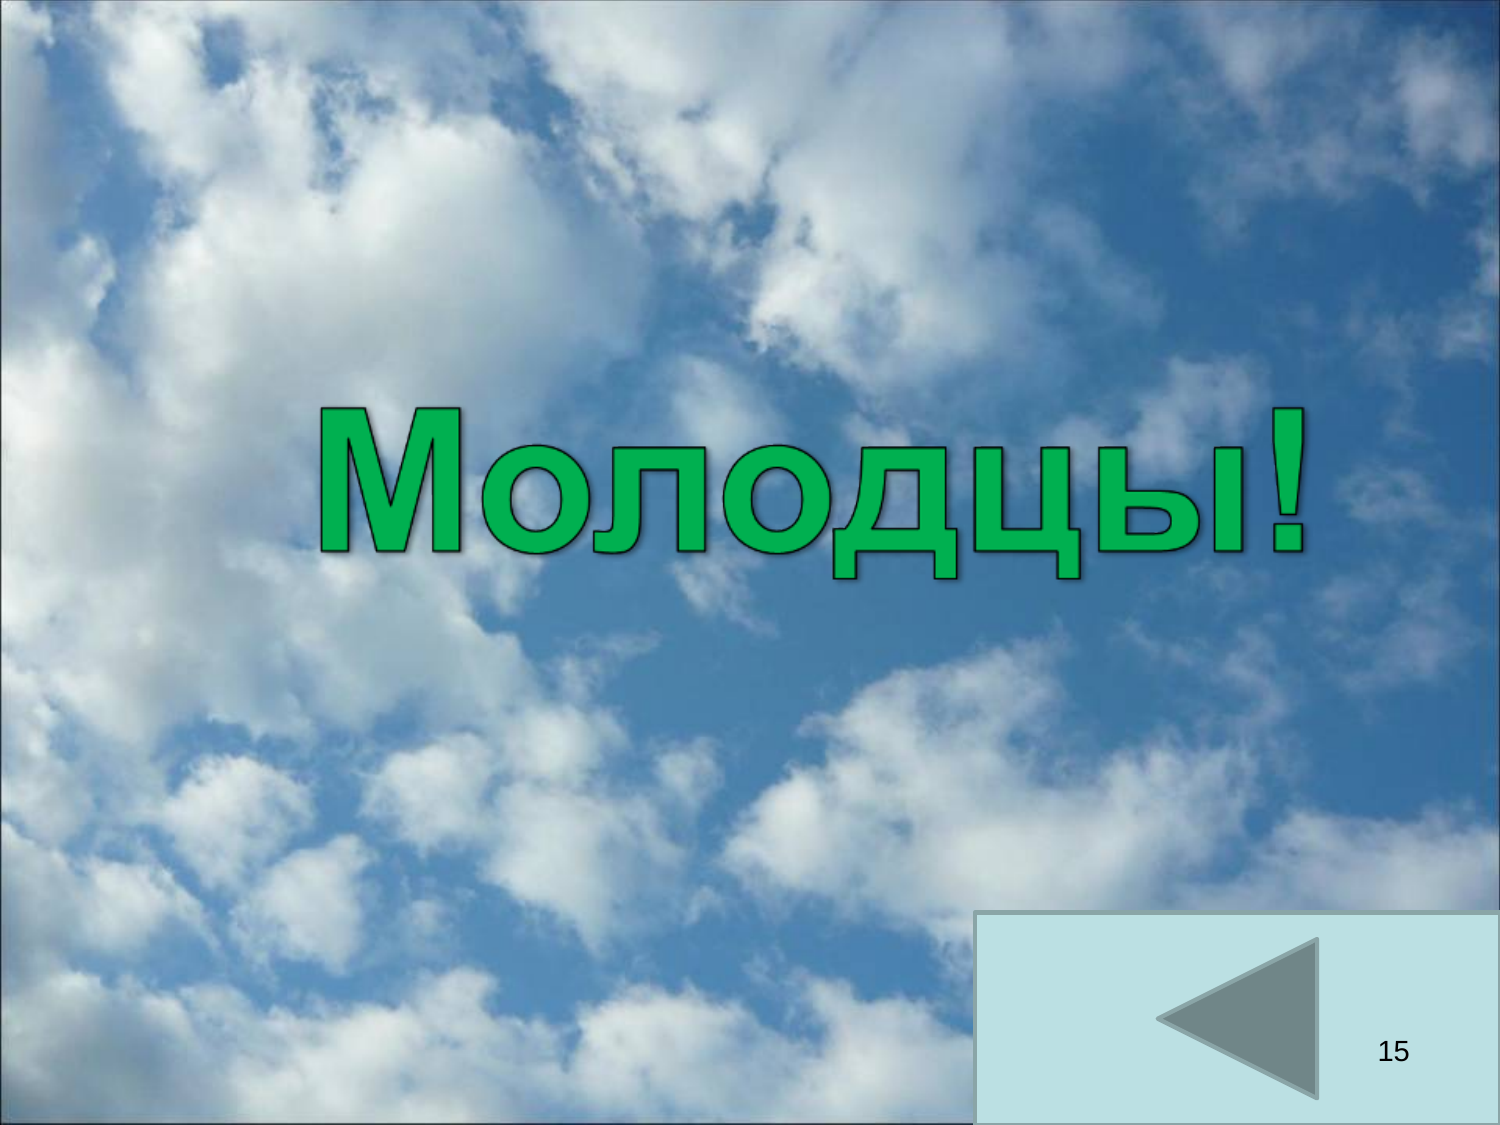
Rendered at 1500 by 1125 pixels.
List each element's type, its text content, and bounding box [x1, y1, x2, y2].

text_box [973, 910, 1500, 1125]
slide_number 15 [1074, 1024, 1426, 1103]
picture [0, 0, 1500, 1125]
